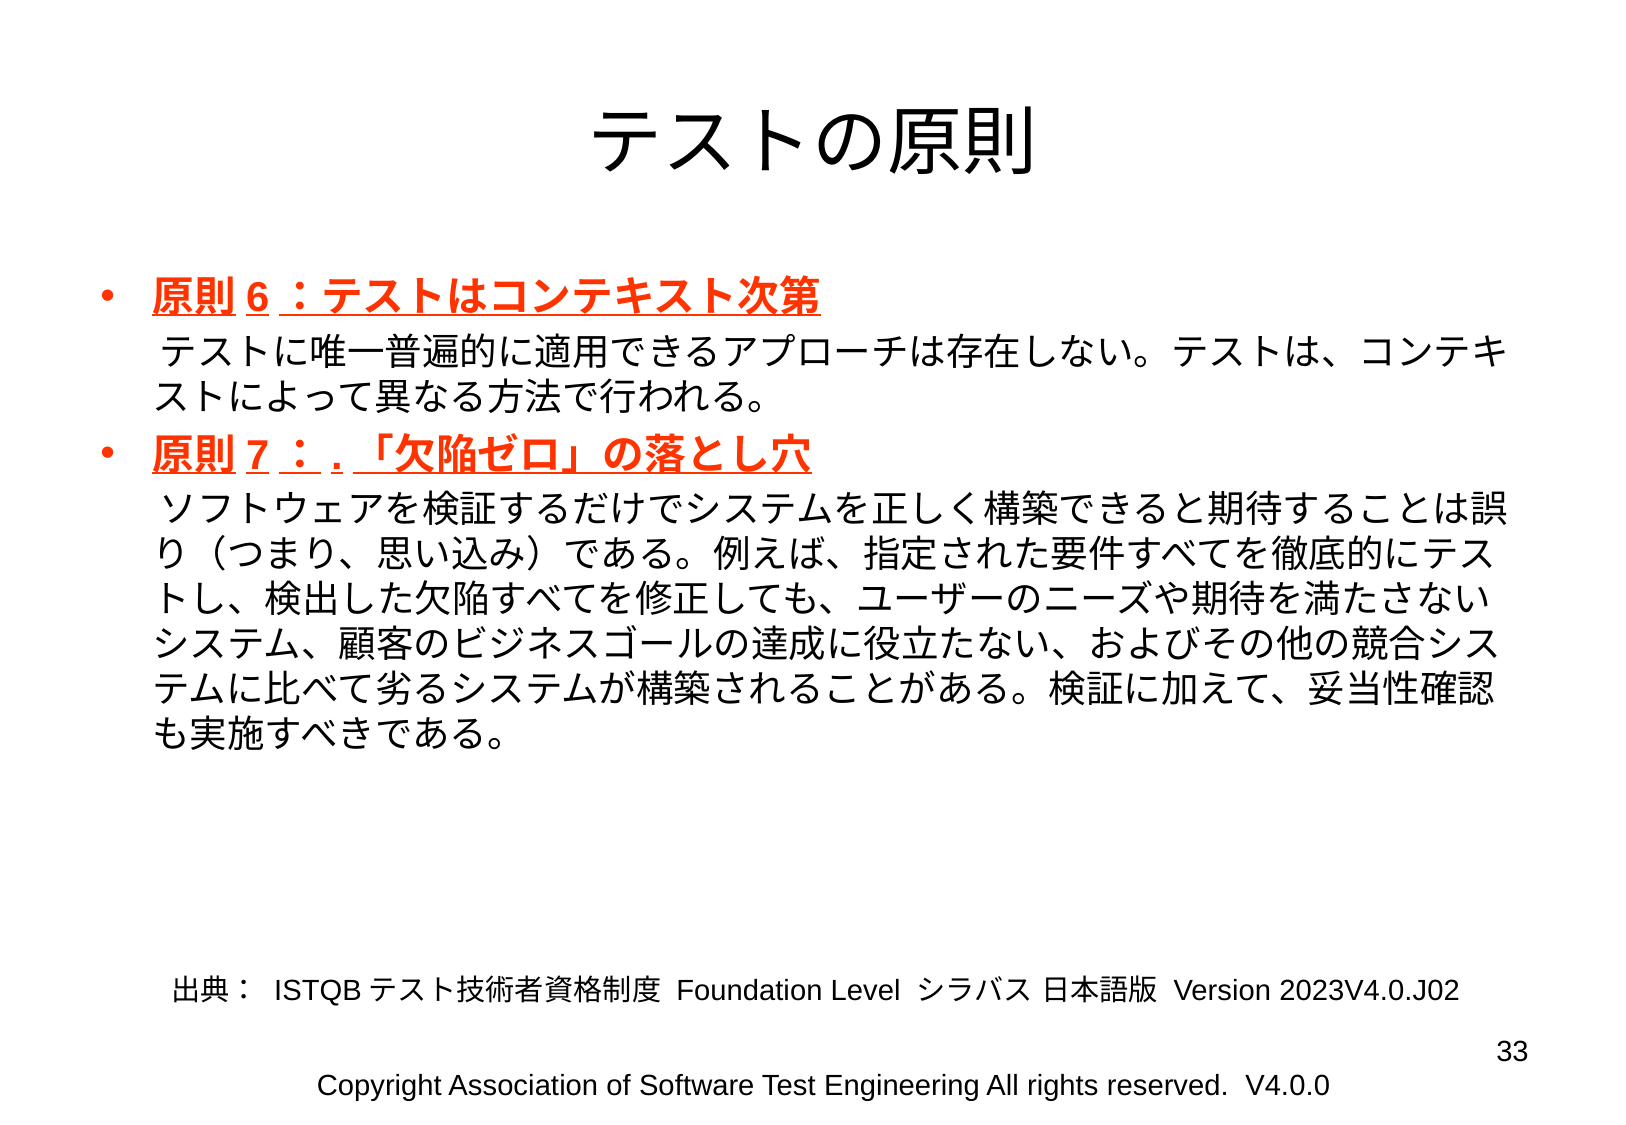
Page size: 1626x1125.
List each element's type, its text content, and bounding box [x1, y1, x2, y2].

slide_number ‹#› [1164, 1024, 1544, 1103]
footer Copyright Association of Software Test Engineering All rights reserved. V4.0.0 [233, 1058, 1415, 1103]
text_box 出典： ISTQBテスト技術者資格制度 Foundation Level シラバス 日本語版 Version 2023V4.0.J02 [51, 964, 1580, 1014]
list 原則6：テストはコンテキスト次第 テストに唯一普遍的に適用できるアプローチは存在しない。テストは、コンテキストによって異なる方法で行われる。 原則7：.「欠陥ゼロ」の落とし穴 ソフトウェアを検証するだけでシステムを正しく構築できると期待することは誤り（つまり、思い込み）である。例えば、指定された要件すべてを徹底的にテストし、検出した欠陥すべてを修正しても、ユーザーのニーズや期待を満たさないシステム、顧客のビジネスゴールの達成に役立たない、およびその他の競合システムに比べて劣るシステムが構築されることがある。検証に加えて、妥当性確認も実施すべきである。 [81, 262, 1544, 916]
title テストの原則 [81, 45, 1544, 233]
